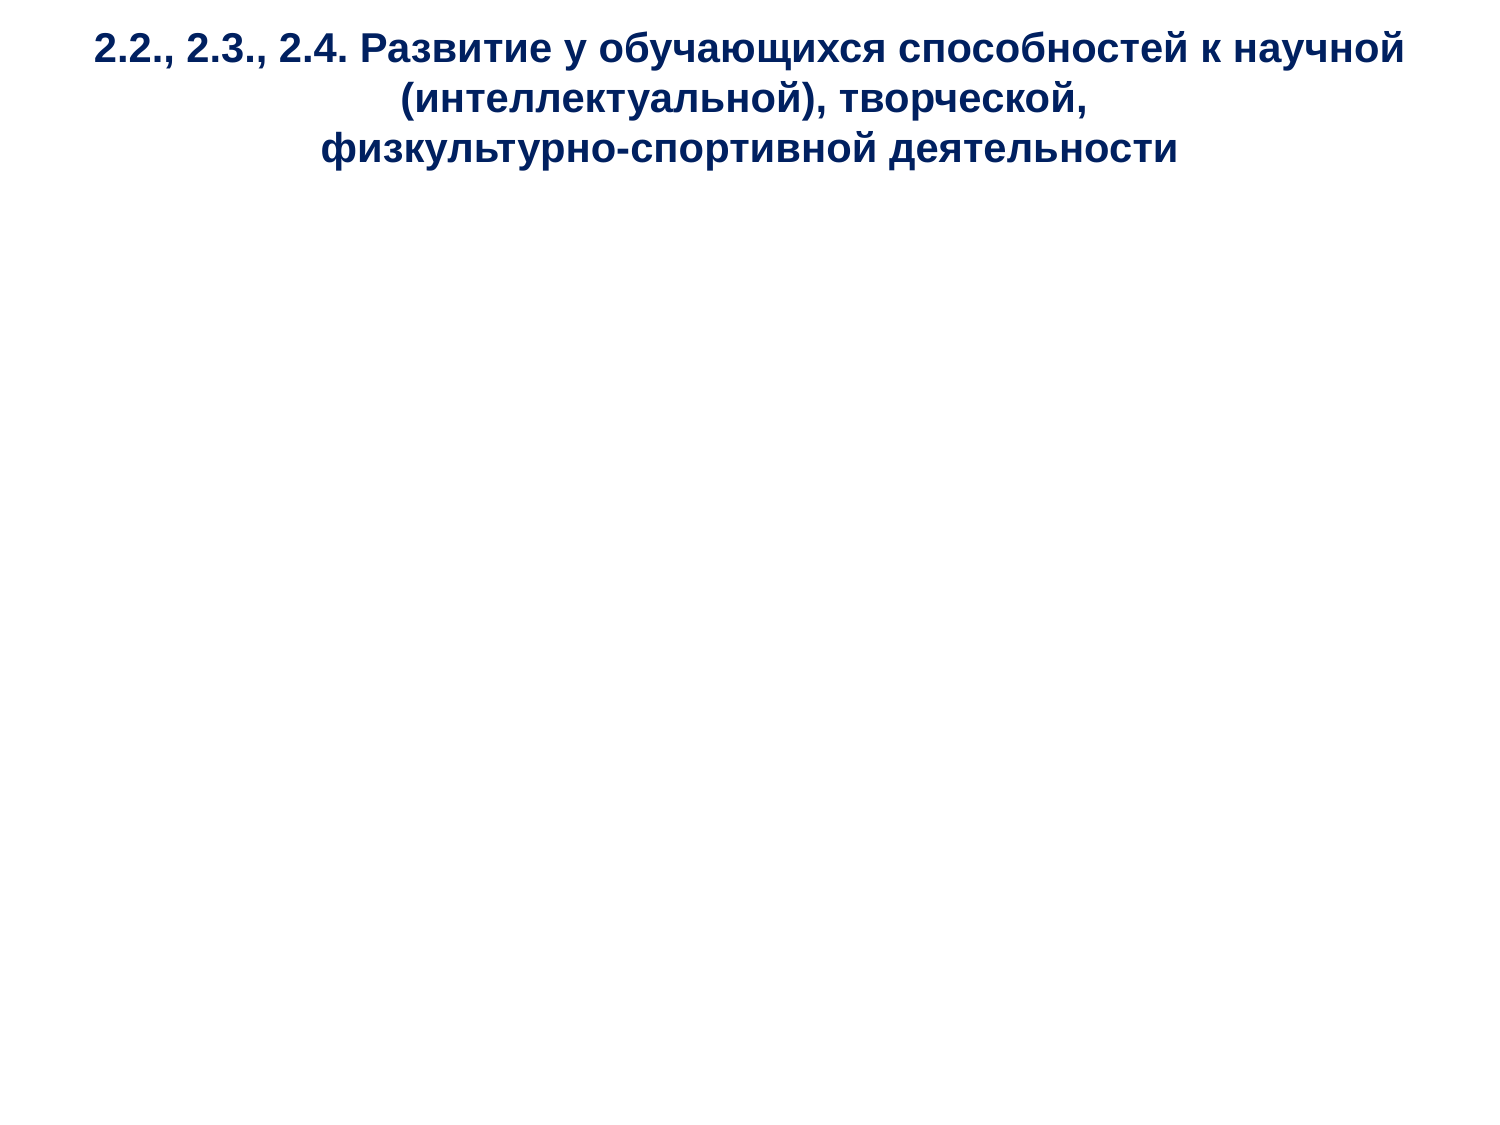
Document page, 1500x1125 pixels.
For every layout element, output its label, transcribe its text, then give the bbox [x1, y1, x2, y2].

title 2.2., 2.3., 2.4. Развитие у обучающихся способностей к научной (интеллектуальной), творческой, физкультурно-спортивной деятельности [0, 19, 1500, 173]
